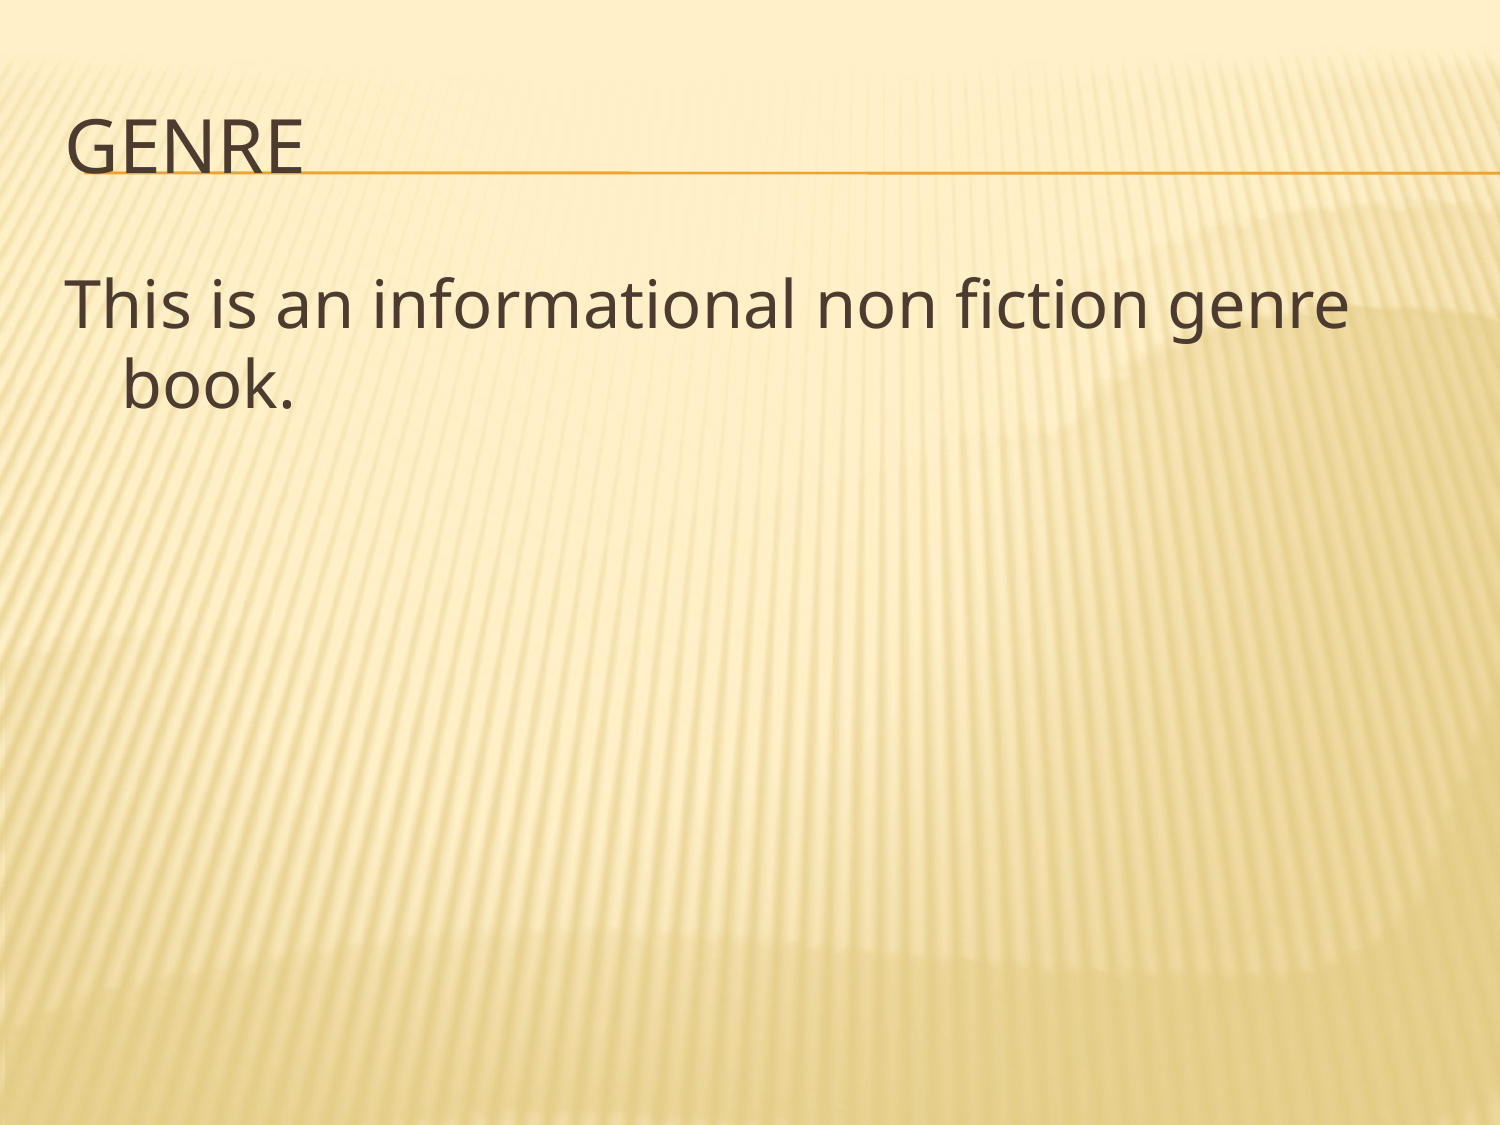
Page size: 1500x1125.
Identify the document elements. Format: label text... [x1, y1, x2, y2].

title GENRE [50, 75, 1475, 213]
list This is an informational non fiction genre book. [50, 254, 1475, 998]
